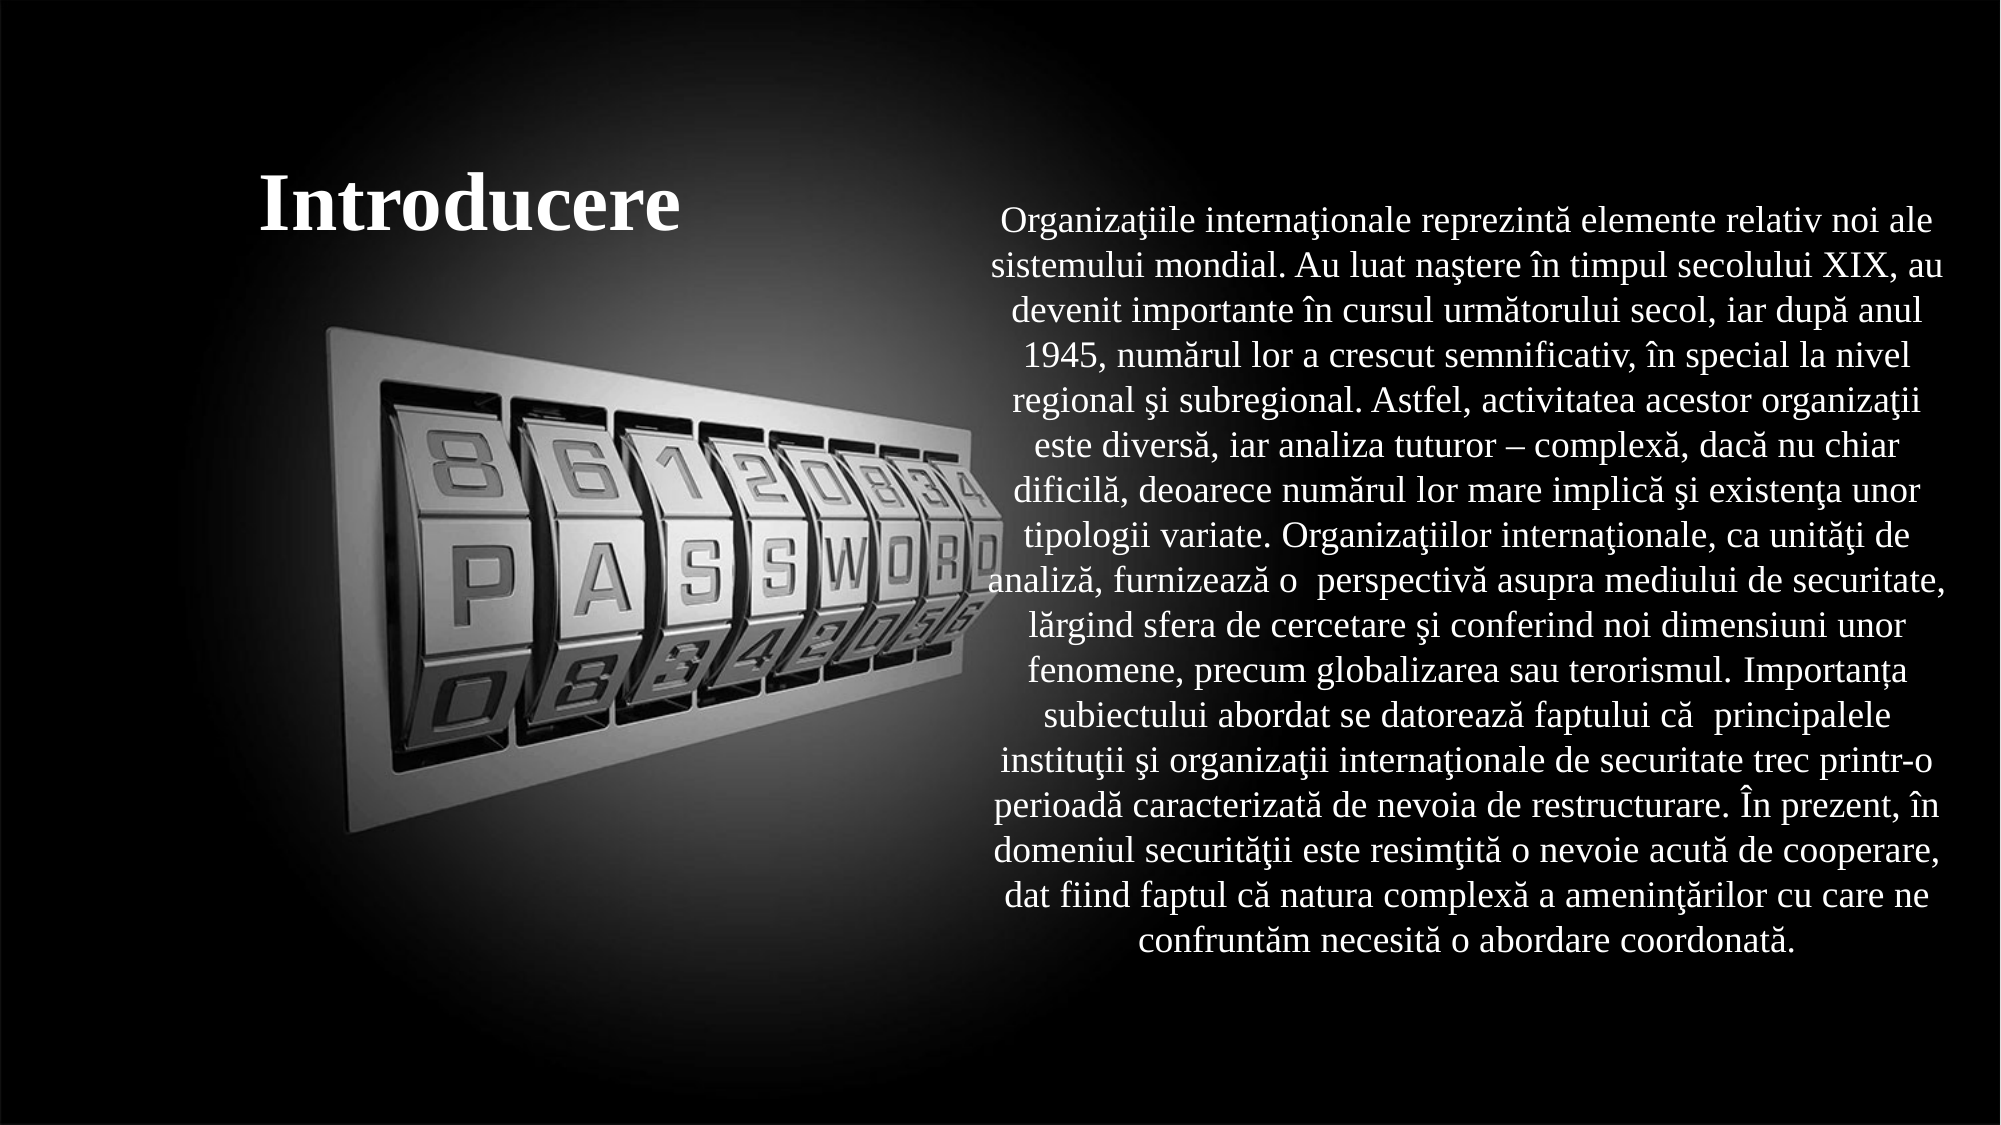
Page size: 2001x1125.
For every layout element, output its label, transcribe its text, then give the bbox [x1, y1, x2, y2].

picture [0, 0, 2001, 1125]
text_box Organizaţiile internaţionale reprezintă elemente relativ noi ale sistemului mondial. Au luat naştere în timpul secolului XIX, au devenit importante în cursul următorului secol, iar după anul 1945, numărul lor a crescut semnificativ, în special la nivel regional şi subregional. Astfel, activitatea acestor organizaţii este diversă, iar analiza tuturor – complexă, dacă nu chiar dificilă, deoarece numărul lor mare implică şi existenţa unor tipologii variate. Organizaţiilor internaţionale, ca unităţi de analiză, furnizează o perspectivă asupra mediului de securitate, lărgind sfera de cercetare şi conferind noi dimensiuni unor fenomene, precum globalizarea sau terorismul. Importanța subiectului abordat se datorează faptului că principalele instituţii şi organizaţii internaţionale de securitate trec printr-o perioadă caracterizată de nevoia de restructurare. În prezent, în domeniul securităţii este resimţită o nevoie acută de cooperare, dat fiind faptul că natura complexă a ameninţărilor cu care ne confruntăm necesită o abordare coordonată. [967, 187, 1968, 968]
text_box Introducere [244, 139, 697, 254]
